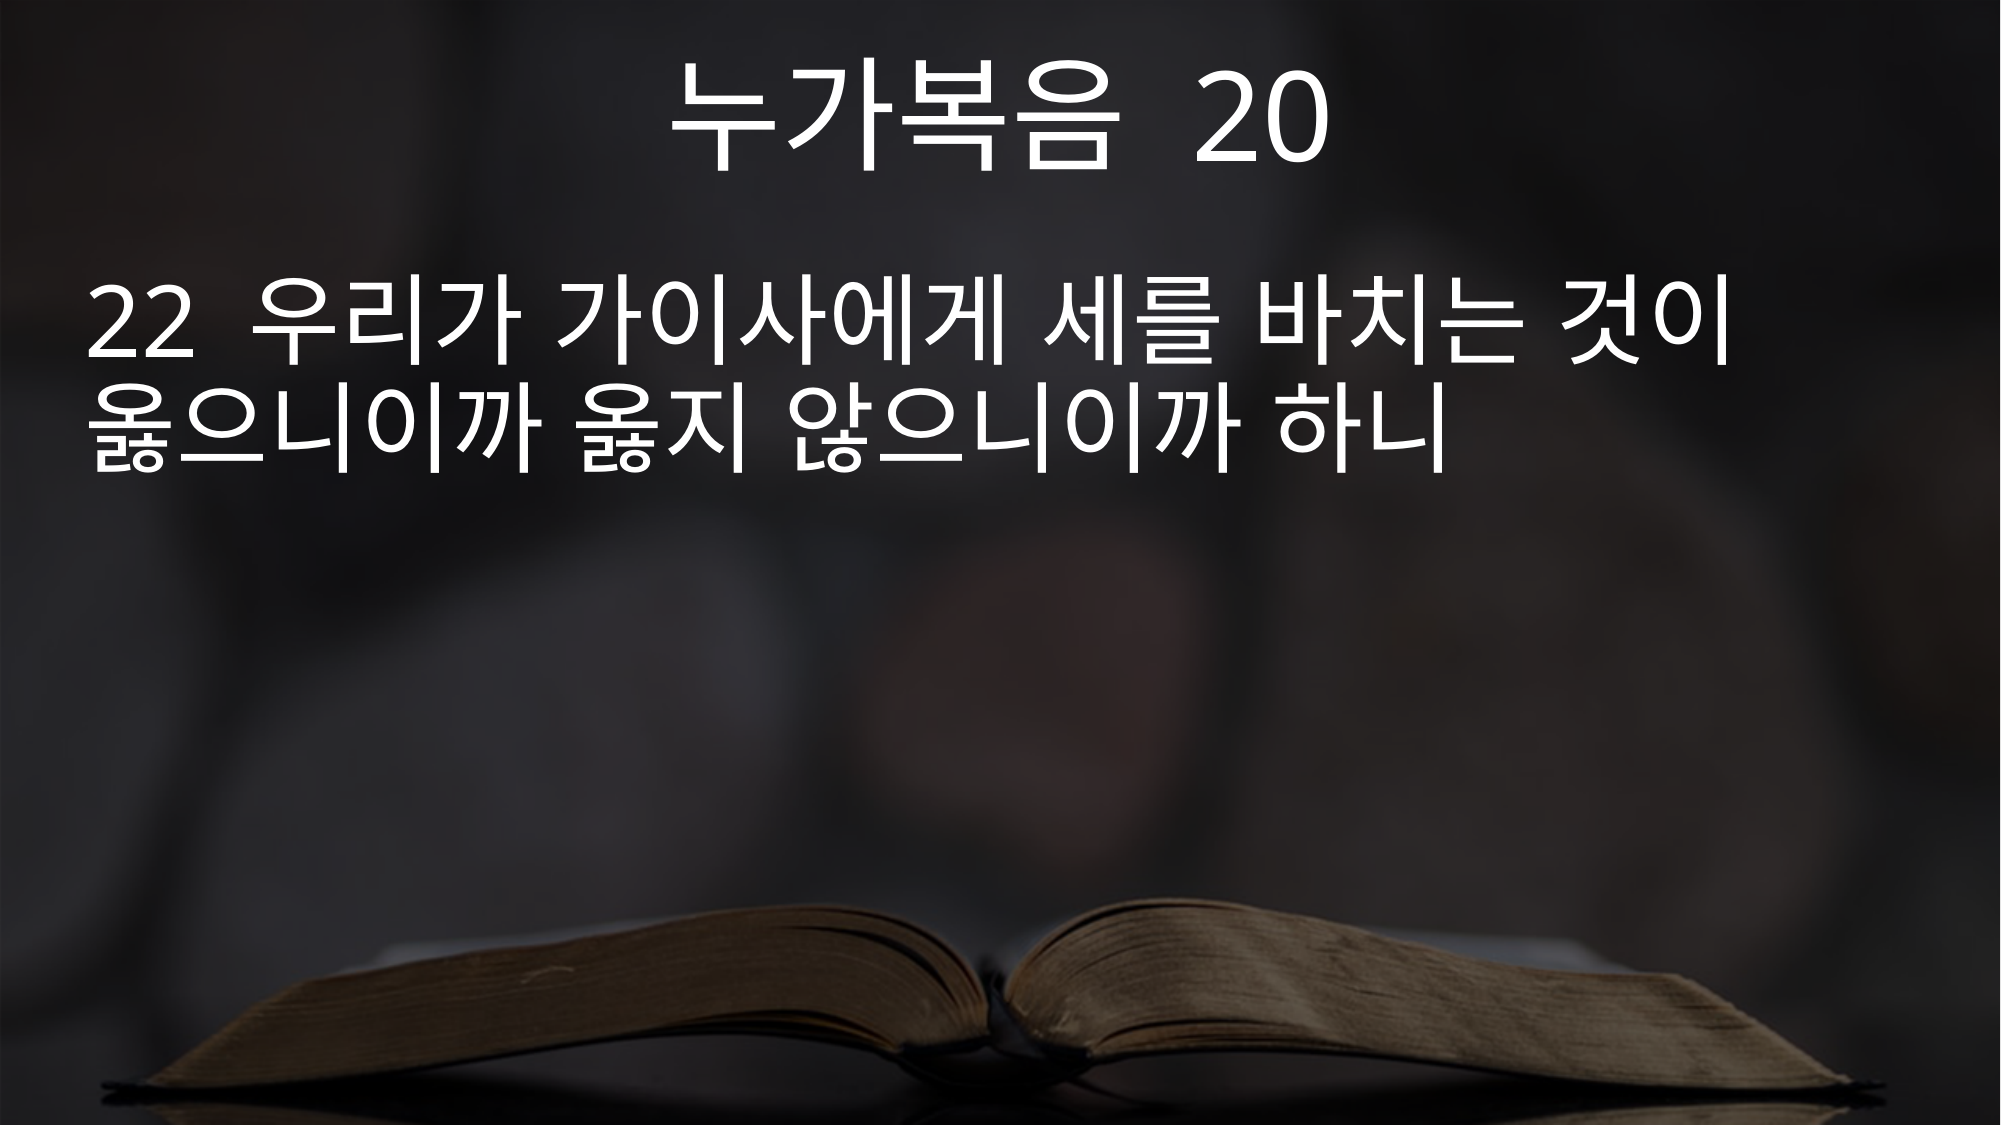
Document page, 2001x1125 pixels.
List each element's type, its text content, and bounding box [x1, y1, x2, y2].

picture [0, 0, 2001, 1125]
list 22 우리가 가이사에게 세를 바치는 것이 옳으니이까 옳지 않으니이까 하니 [69, 263, 1953, 423]
footer 누가복음 20 [0, 32, 2000, 192]
